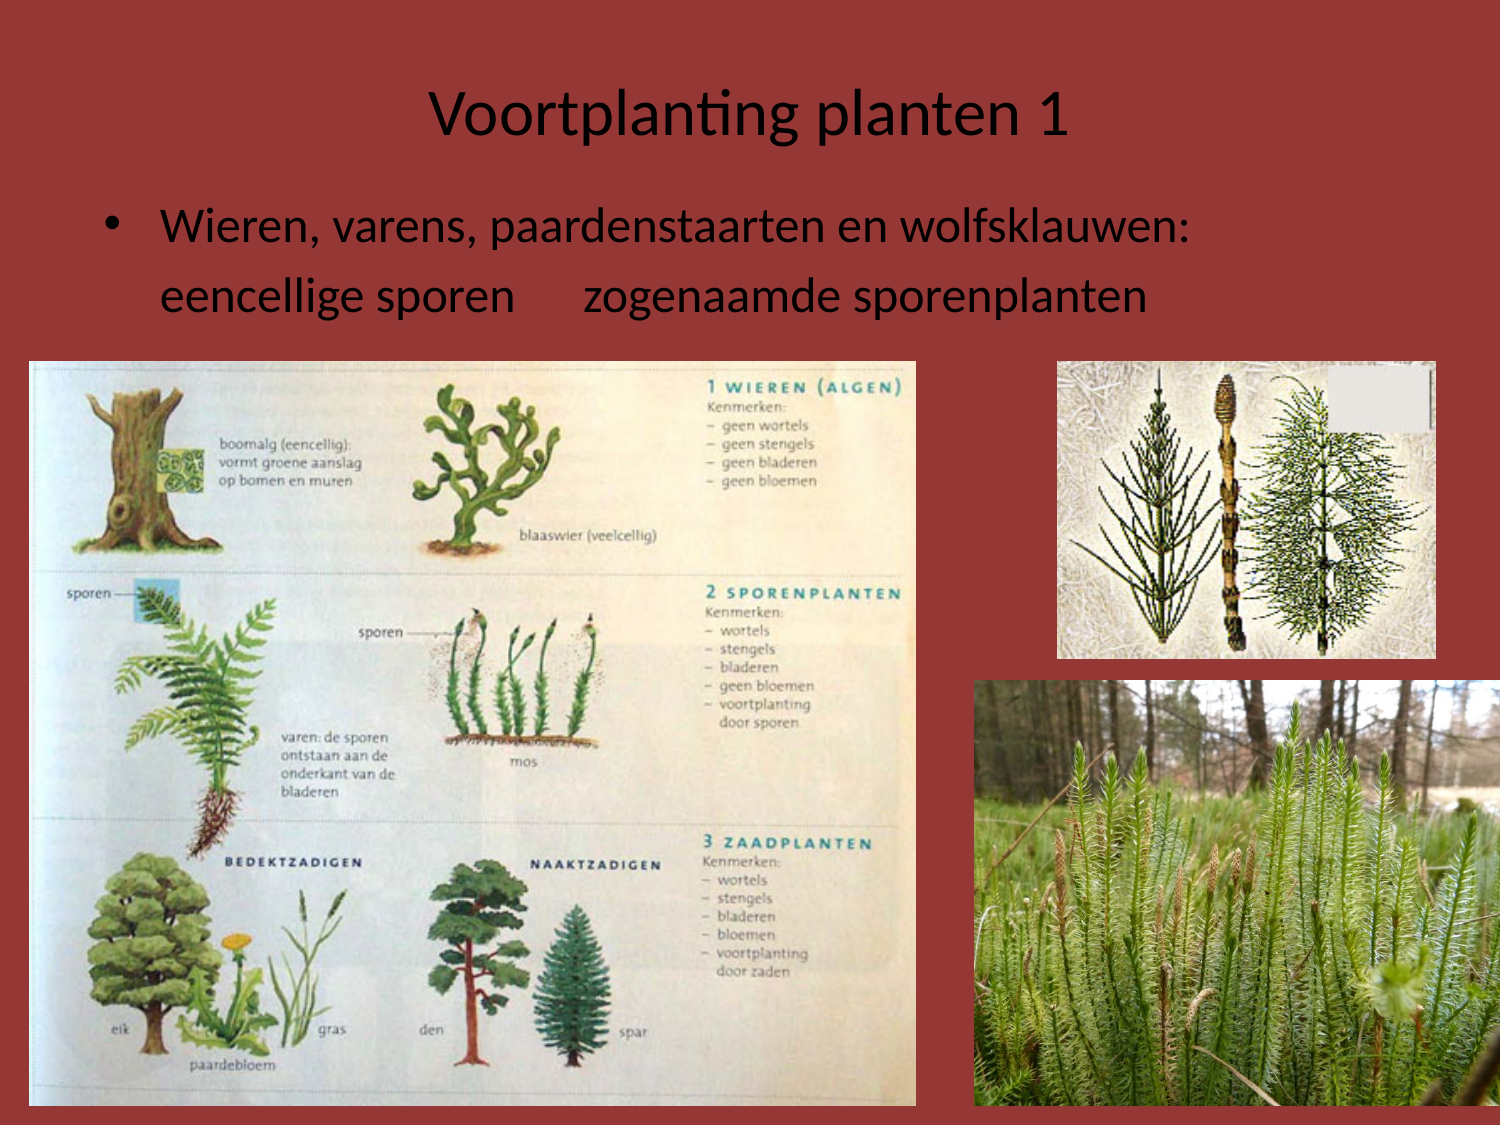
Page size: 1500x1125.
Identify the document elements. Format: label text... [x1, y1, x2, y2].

list Wieren, varens, paardenstaarten en wolfsklauwen: eencellige sporen zogenaamde sporenplanten [88, 184, 1439, 1106]
picture [29, 361, 916, 1107]
title Voortplanting planten 1 [75, 45, 1425, 173]
picture [974, 680, 1500, 1107]
picture [1056, 361, 1436, 659]
